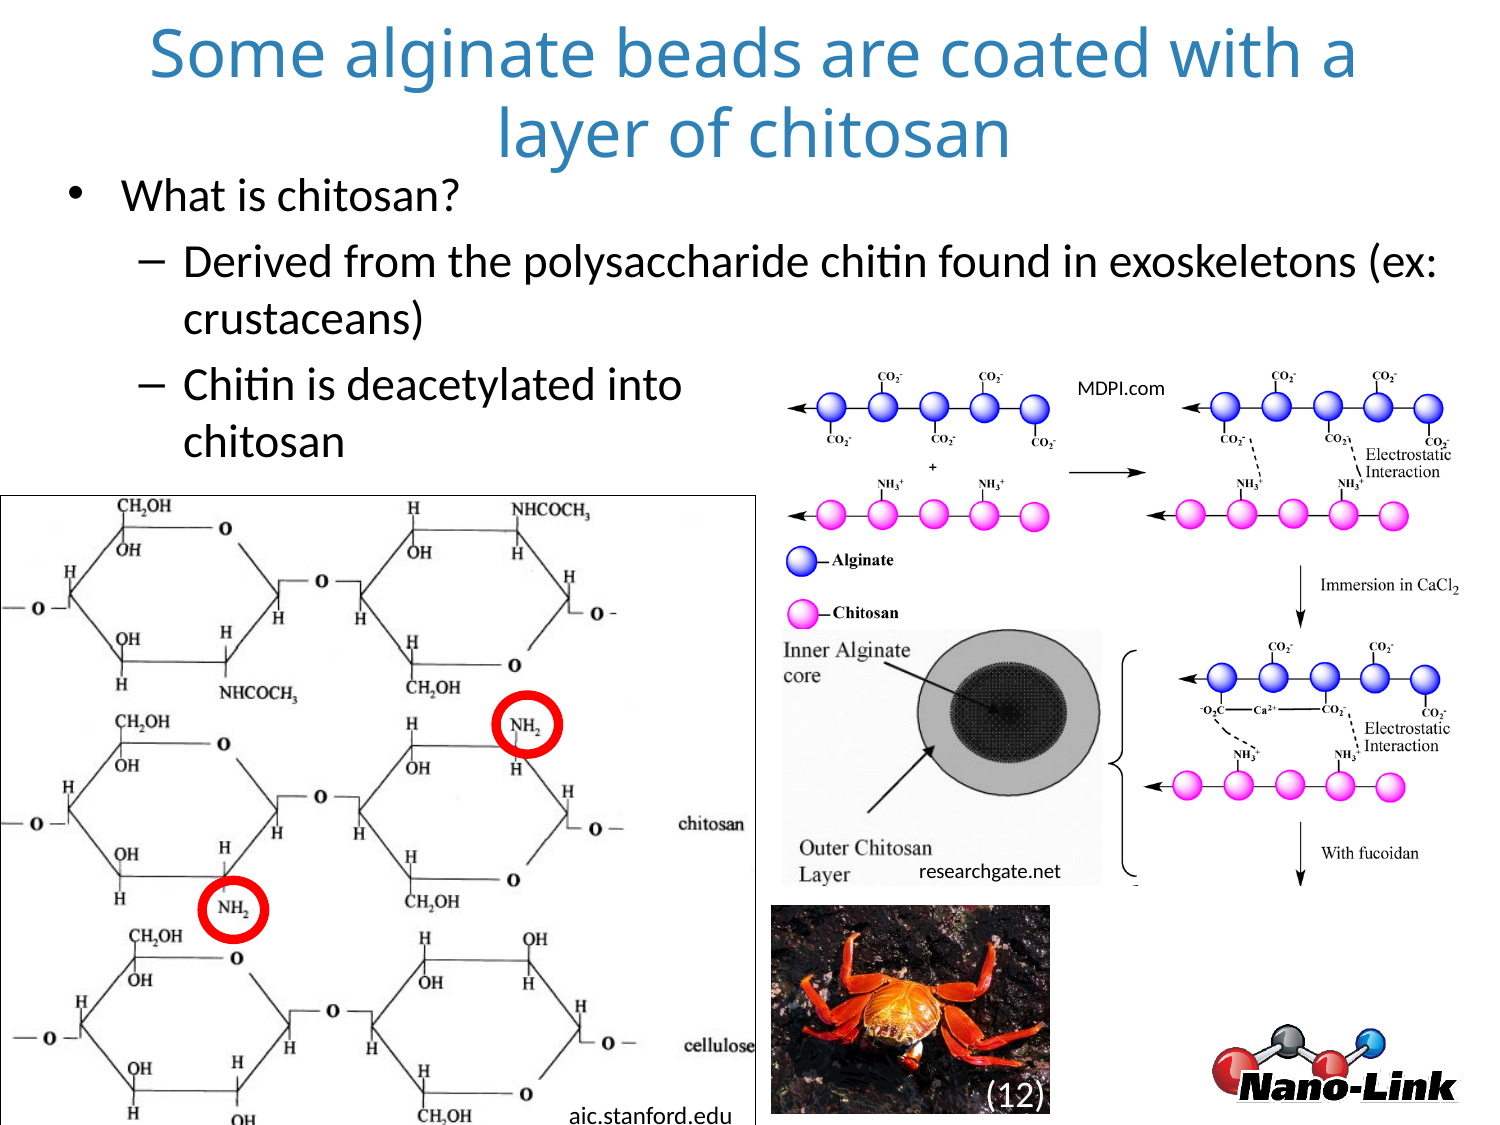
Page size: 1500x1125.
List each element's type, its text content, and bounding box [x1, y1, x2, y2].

list What is chitosan? Derived from the polysaccharide chitin found in exoskeletons (ex: crustaceans) Chitin is deacetylated into chitosan [52, 155, 1488, 477]
picture [0, 495, 756, 1125]
picture [782, 366, 1460, 887]
title Some alginate beads are coated with a layer of chitosan [80, 0, 1431, 155]
text_box (12) [970, 1062, 1061, 1123]
picture [771, 905, 1050, 1115]
picture [1212, 1024, 1463, 1103]
